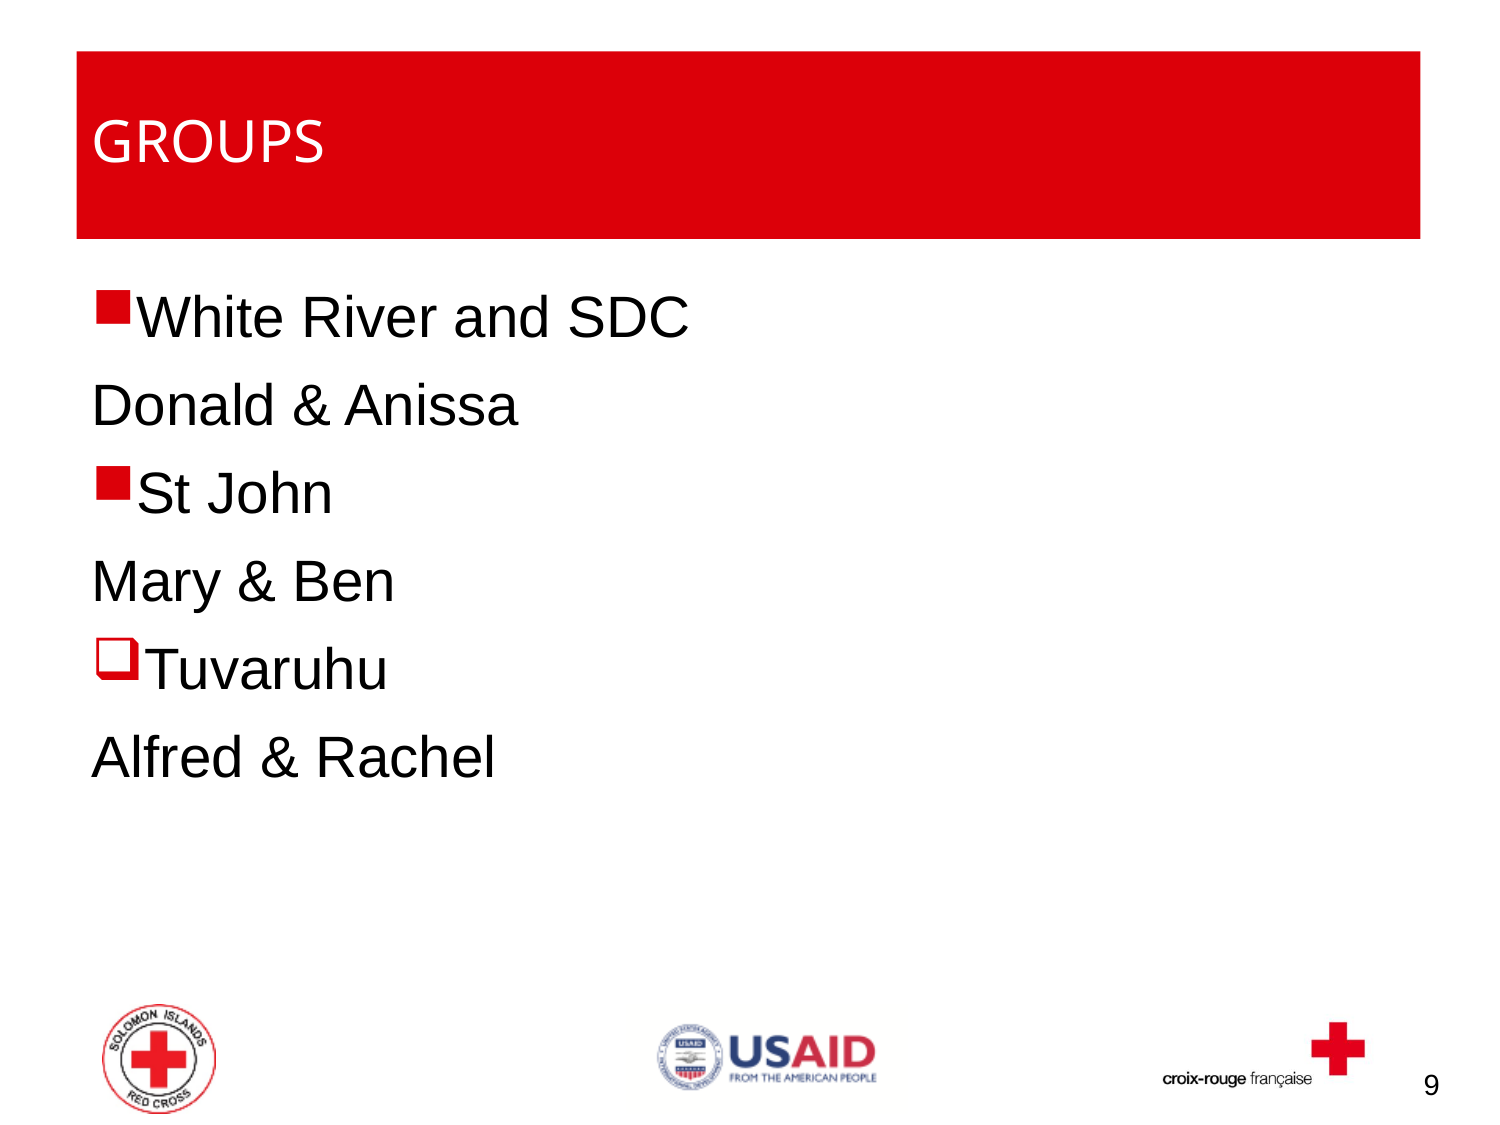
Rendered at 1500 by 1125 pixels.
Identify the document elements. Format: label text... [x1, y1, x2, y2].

picture [102, 1071, 216, 1114]
list White River and SDC Donald & Anissa St John Mary & Ben Tuvaruhu Alfred & Rachel [76, 271, 1421, 1071]
title Groups [76, 51, 1421, 240]
picture [626, 1071, 908, 1114]
slide_number 9 [1104, 1058, 1455, 1103]
